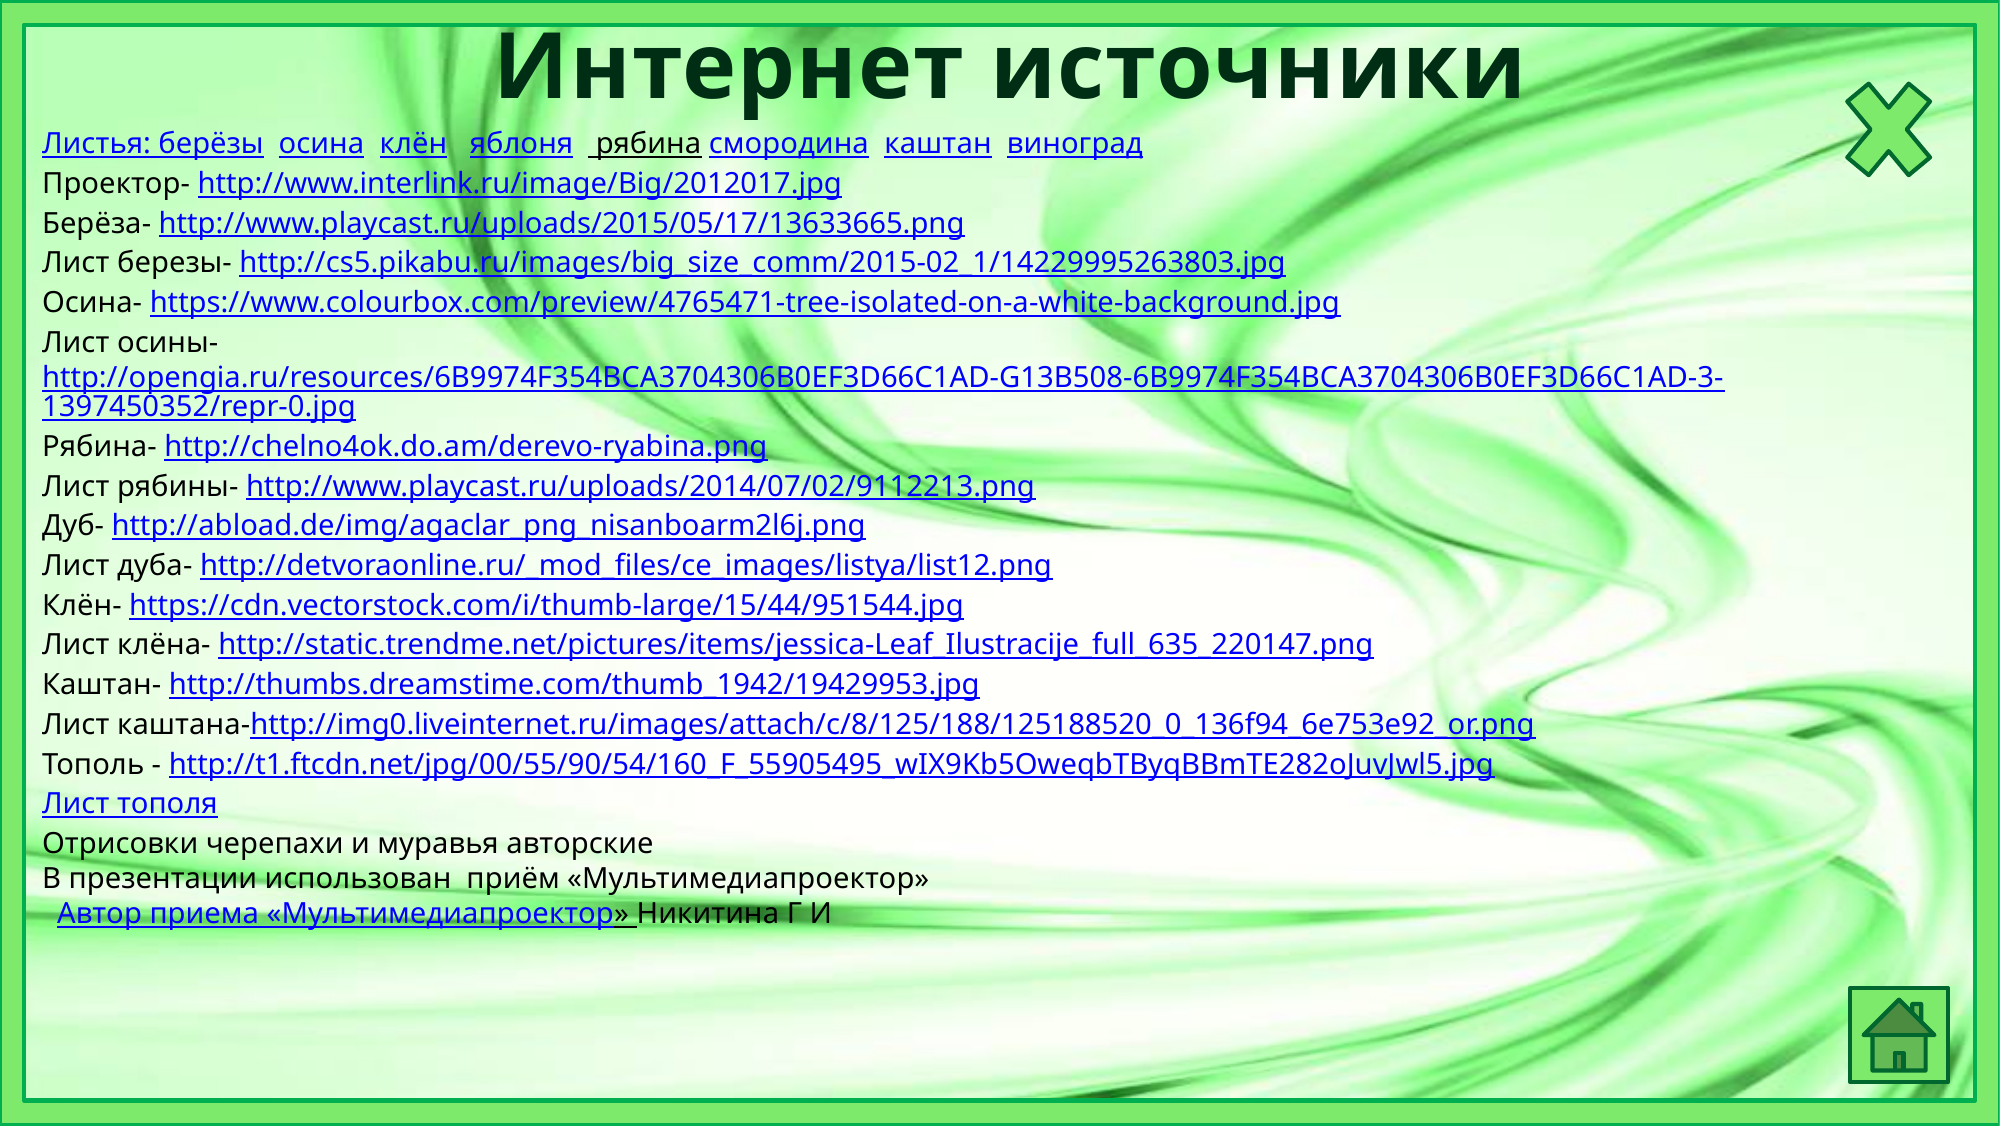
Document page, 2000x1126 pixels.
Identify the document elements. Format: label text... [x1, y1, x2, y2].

text_box Листья: берёзы осина клён яблоня рябина смородина каштан виноград Проектор- http://www.interlink.ru/image/Big/2012017.jpg Берёза- http://www.playcast.ru/uploads/2015/05/17/13633665.png Лист березы- http://cs5.pikabu.ru/images/big_size_comm/2015-02_1/14229995263803.jpg Осина- https://www.colourbox.com/preview/4765471-tree-isolated-on-a-white-background.jpg Лист осины- http://opengia.ru/resources/6B9974F354BCA3704306B0EF3D66C1AD-G13B508-6B9974F354BCA3704306B0EF3D66C1AD-3-1397450352/repr-0.jpg Рябина- http://chelno4ok.do.am/derevo-ryabina.png Лист рябины- http://www.playcast.ru/uploads/2014/07/02/9112213.png Дуб- http://abload.de/img/agaclar_png_nisanboarm2l6j.png Лист дуба- http://detvoraonline.ru/_mod_files/ce_images/listya/list12.png Клён- https://cdn.vectorstock.com/i/thumb-large/15/44/951544.jpg Лист клёна- http://static.trendme.net/pictures/items/jessica-Leaf_Ilustracije_full_635_220147.png Каштан- http://thumbs.dreamstime.com/thumb_1942/19429953.jpg Лист каштана-http://img0.liveinternet.ru/images/attach/c/8/125/188/125188520_0_136f94_6e753e92_or.png Тополь - http://t1.ftcdn.net/jpg/00/55/90/54/160_F_55905495_wIX9Kb5OweqbTByqBBmTE282oJuvJwl5.jpg Лист тополя Отрисовки черепахи и муравья авторские В презентации использован приём «Мультимедиапроектор» Автор приема «Мультимедиапроектор» Никитина Г И [27, 82, 1750, 973]
picture [26, 27, 1973, 1098]
text_box Интернет источники [413, 0, 1609, 125]
text_box [1848, 986, 1950, 1084]
text_box [1845, 81, 1933, 178]
